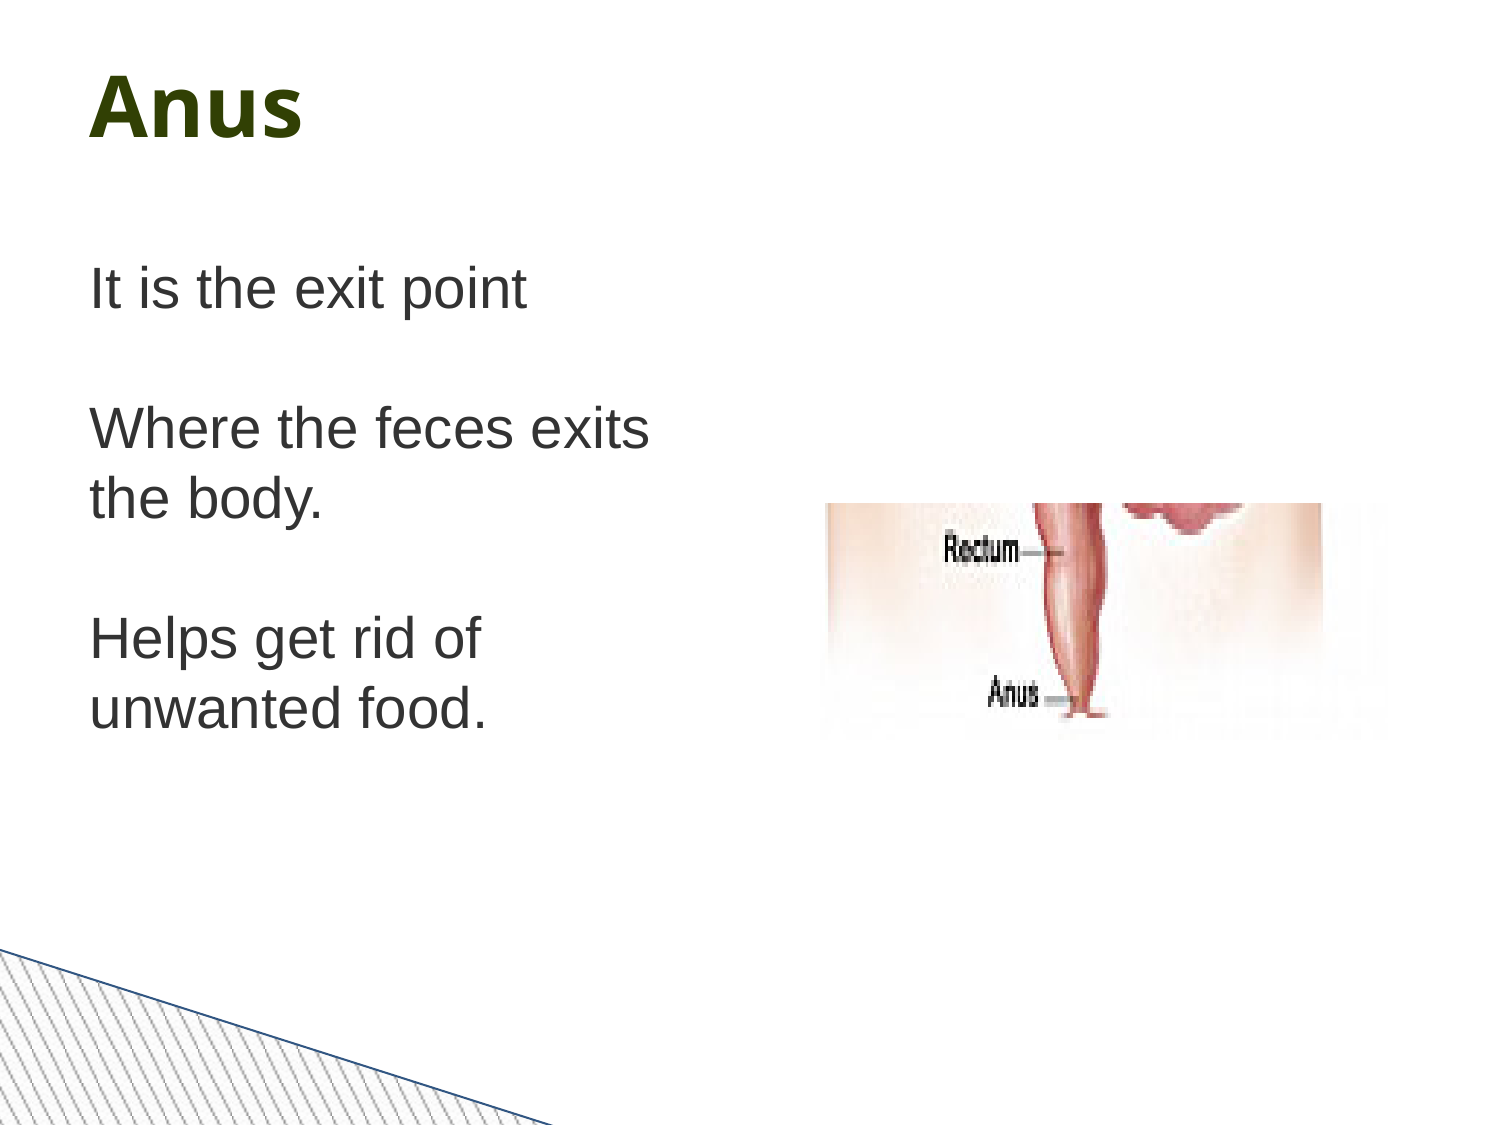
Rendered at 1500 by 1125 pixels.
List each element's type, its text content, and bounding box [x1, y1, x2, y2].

text_box [762, 243, 1425, 986]
text_box It is the exit point Where the feces exits the body. Helps get rid of unwanted food. [75, 243, 738, 986]
text_box Anus [75, 45, 1425, 233]
picture [820, 503, 1388, 740]
picture [0, 952, 543, 1125]
